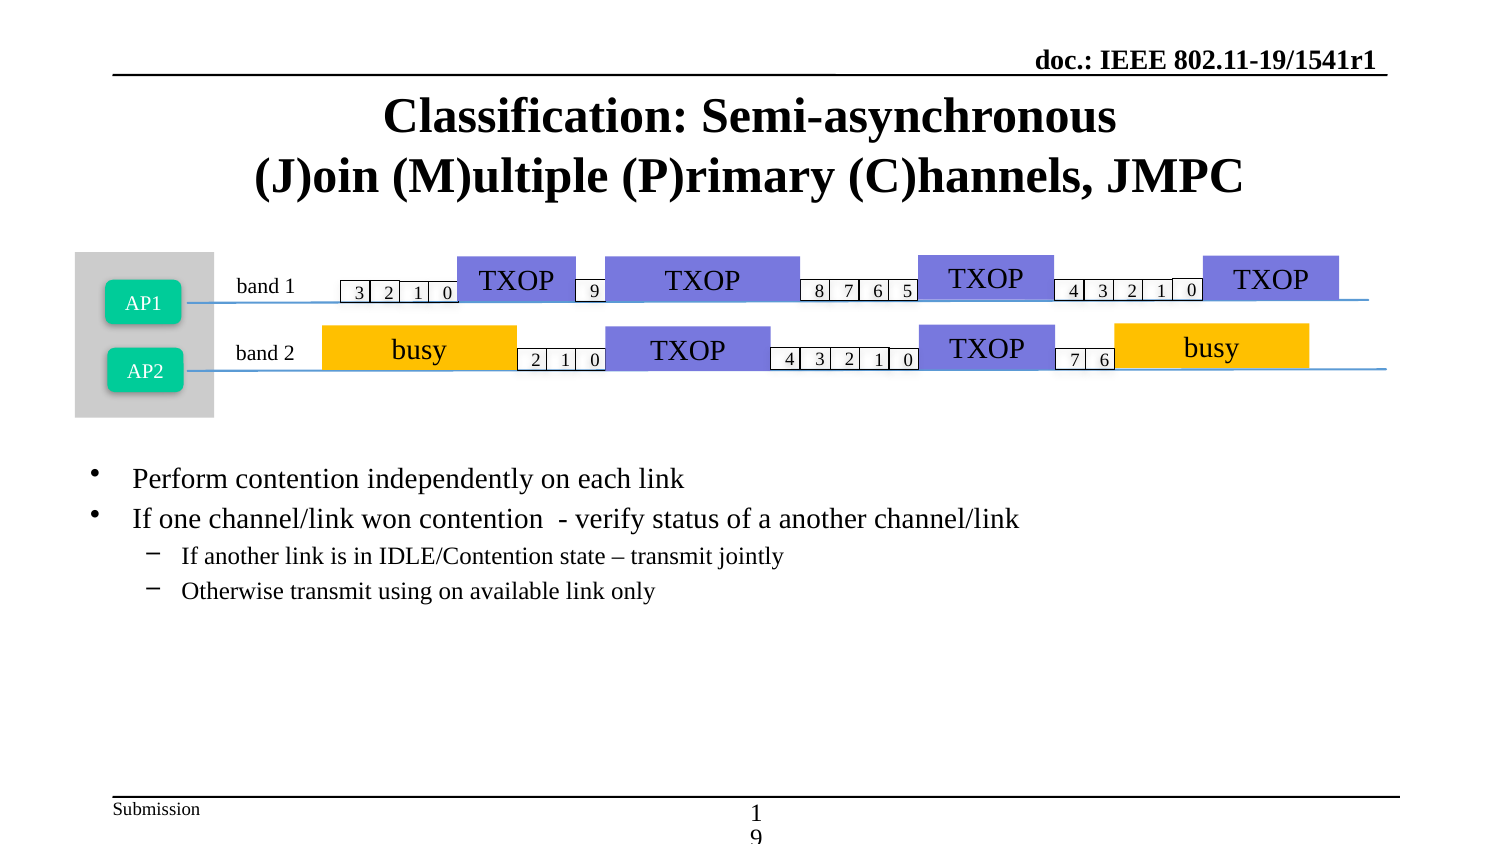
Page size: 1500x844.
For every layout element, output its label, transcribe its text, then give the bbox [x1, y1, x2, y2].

title Classification: Semi-asynchronous (J)oin (M)ultiple (P)rimary (C)hannels, JMPC [75, 74, 1425, 210]
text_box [74, 251, 1387, 418]
list Perform contention independently on each link If one channel/link won contention - verify status of a another channel/link If another link is in IDLE/Contention state – transmit jointly Otherwise transmit using on available link only [74, 451, 1425, 827]
